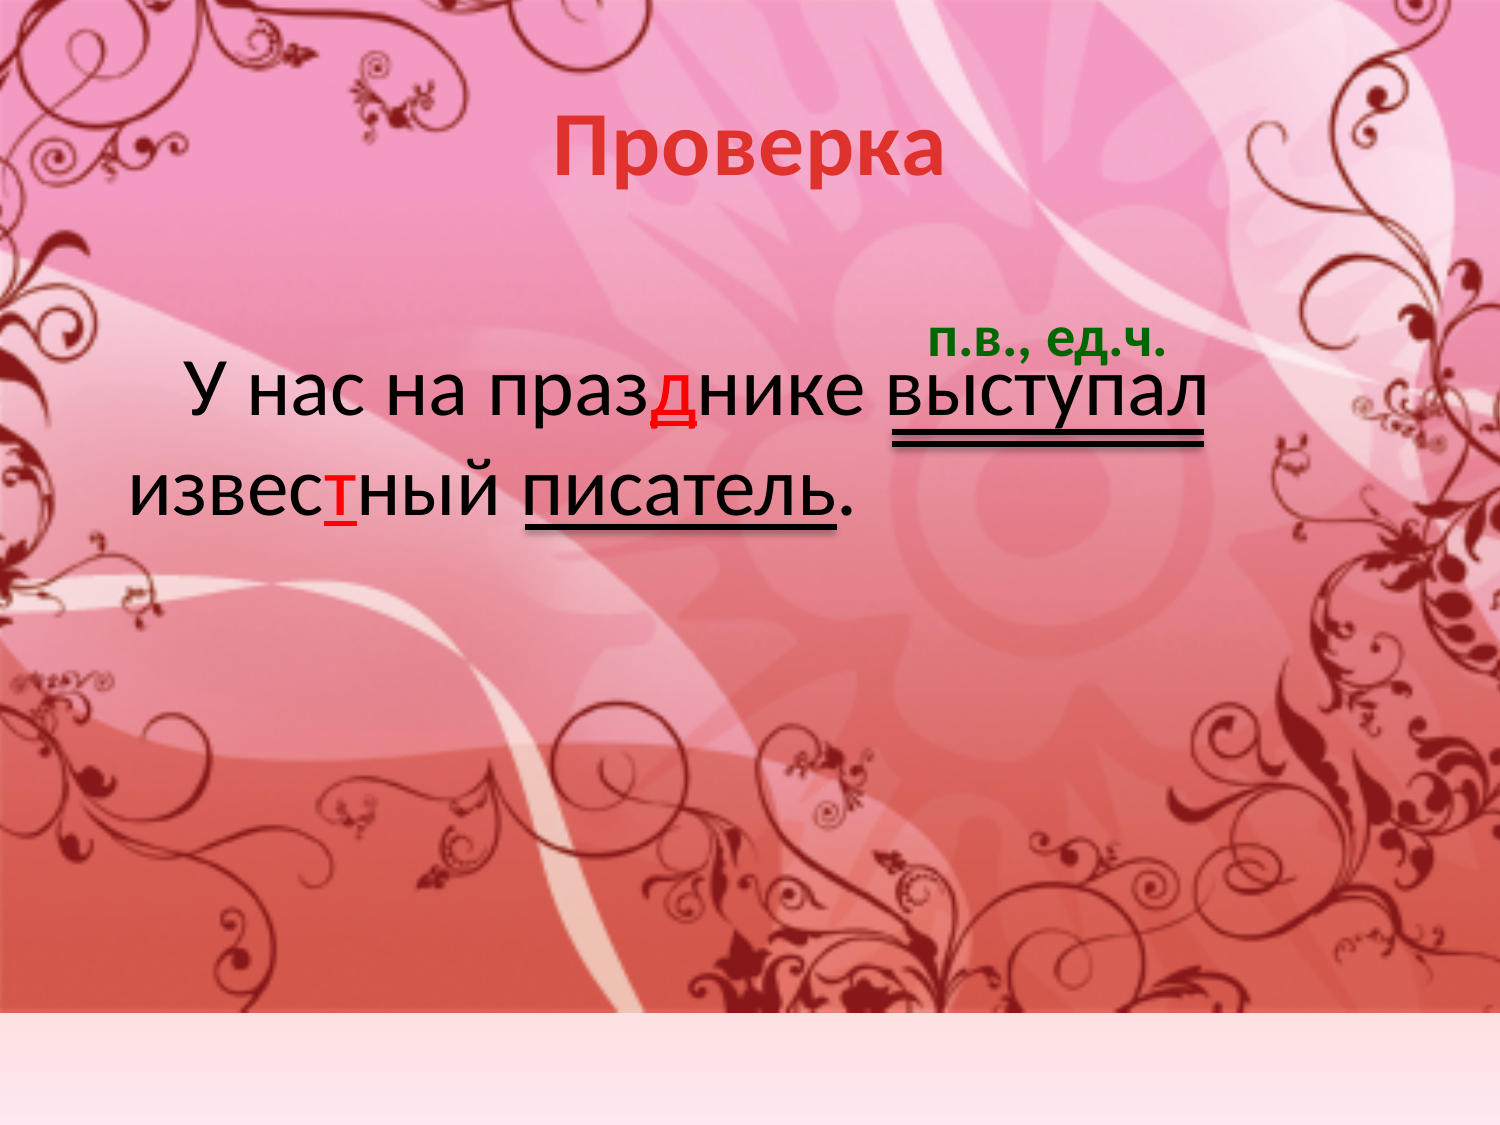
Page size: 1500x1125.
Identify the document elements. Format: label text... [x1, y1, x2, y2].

text_box п.в., ед.ч. [891, 290, 1204, 376]
title Проверка [74, 44, 1426, 233]
picture [0, 0, 1500, 1013]
list У нас на празднике выступал известный писатель. [111, 207, 1471, 544]
